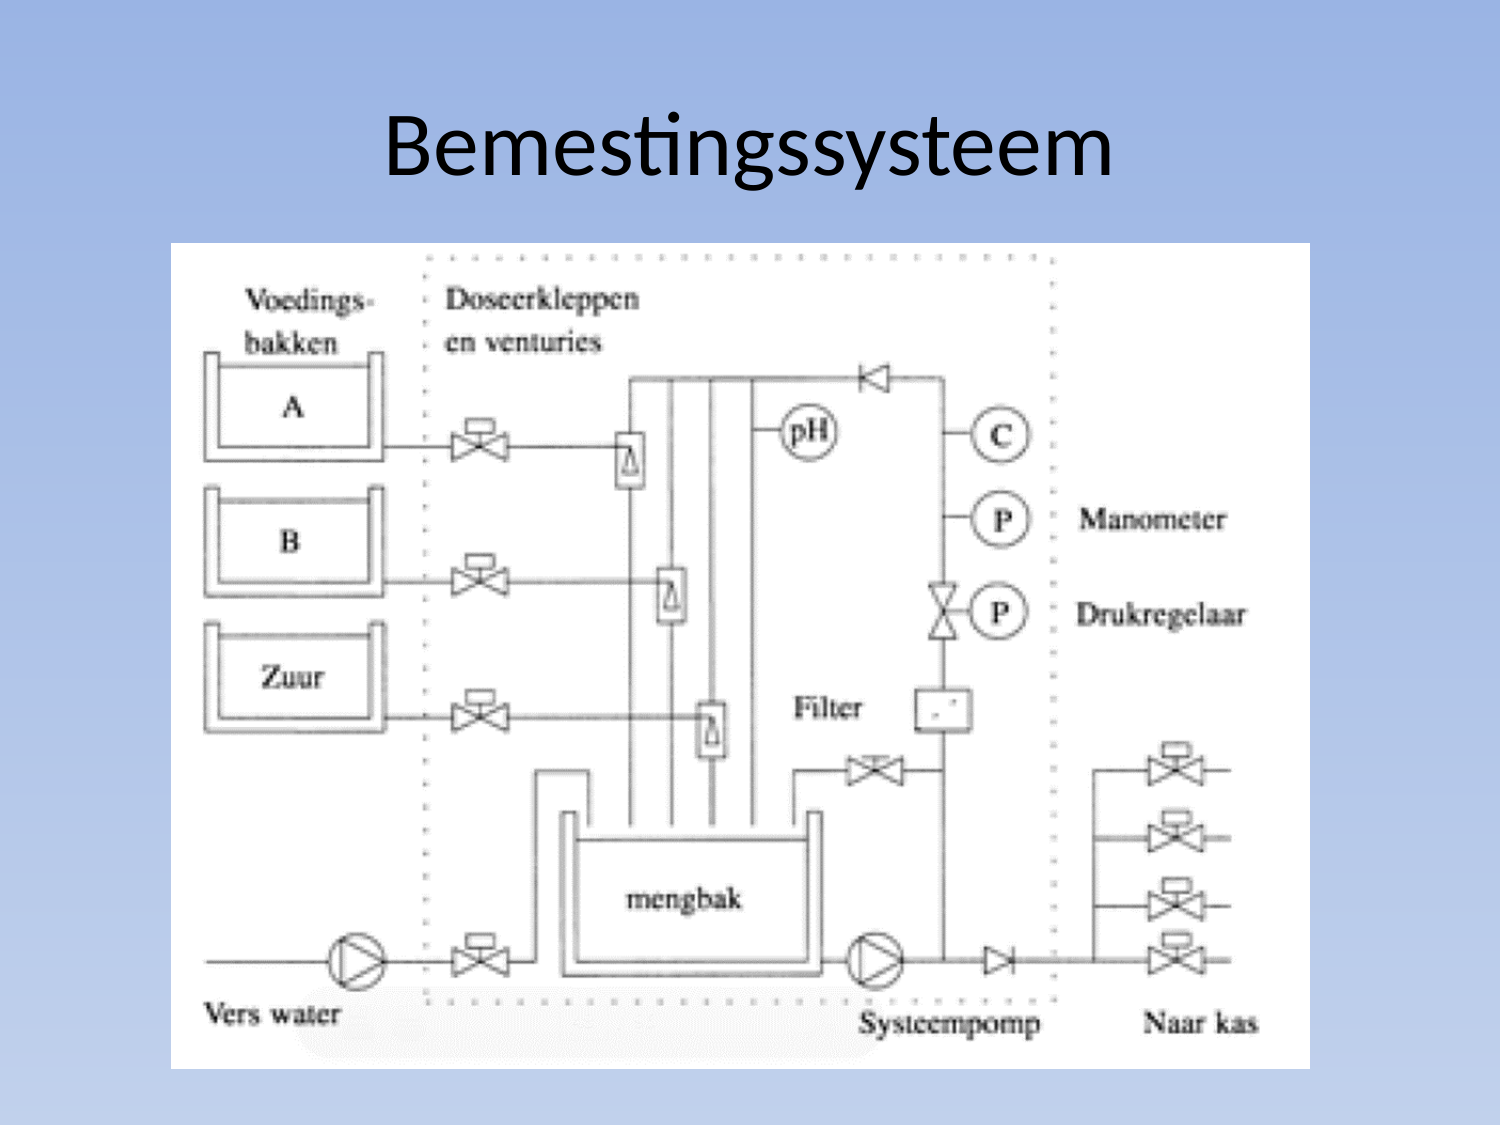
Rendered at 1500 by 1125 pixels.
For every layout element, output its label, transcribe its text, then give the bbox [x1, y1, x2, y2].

title Bemestingssysteem [75, 45, 1425, 233]
picture [170, 243, 1310, 1069]
